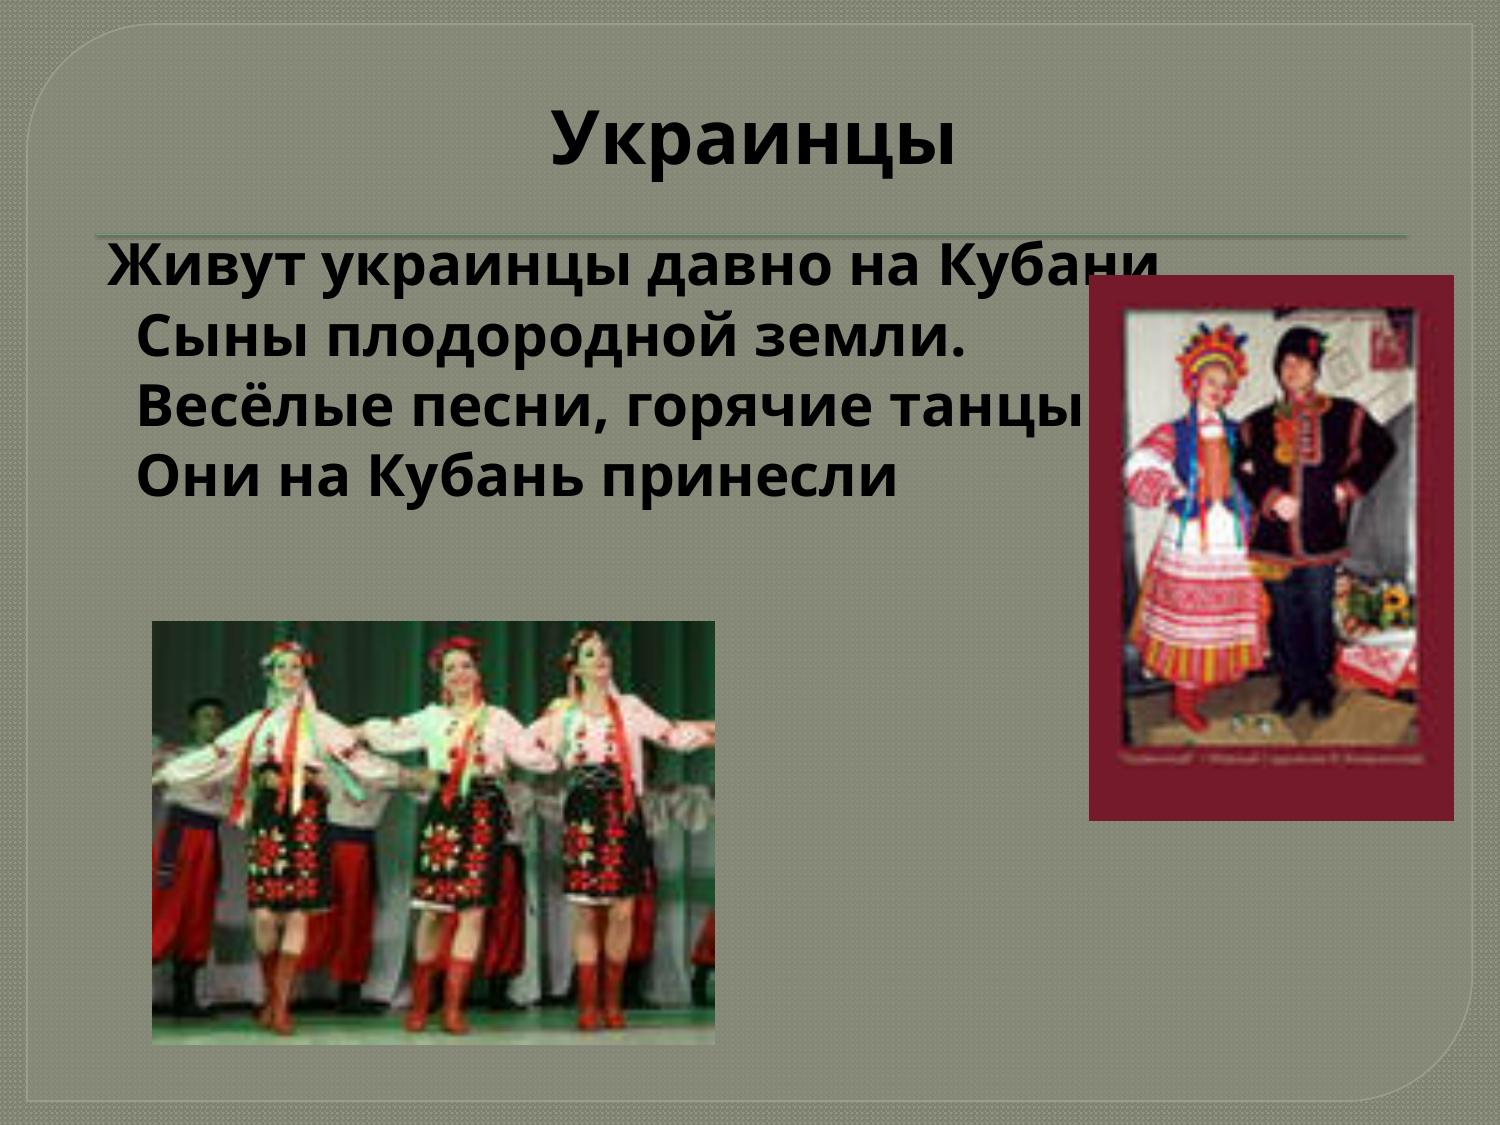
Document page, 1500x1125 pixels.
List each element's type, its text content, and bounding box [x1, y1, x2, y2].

list Живут украинцы давно на Кубани, Сыны плодородной земли. Весёлые песни, горячие танцы Они на Кубань принесли [75, 210, 1425, 914]
title Украинцы [75, 45, 1425, 188]
picture [1089, 275, 1454, 821]
picture [152, 620, 716, 1046]
